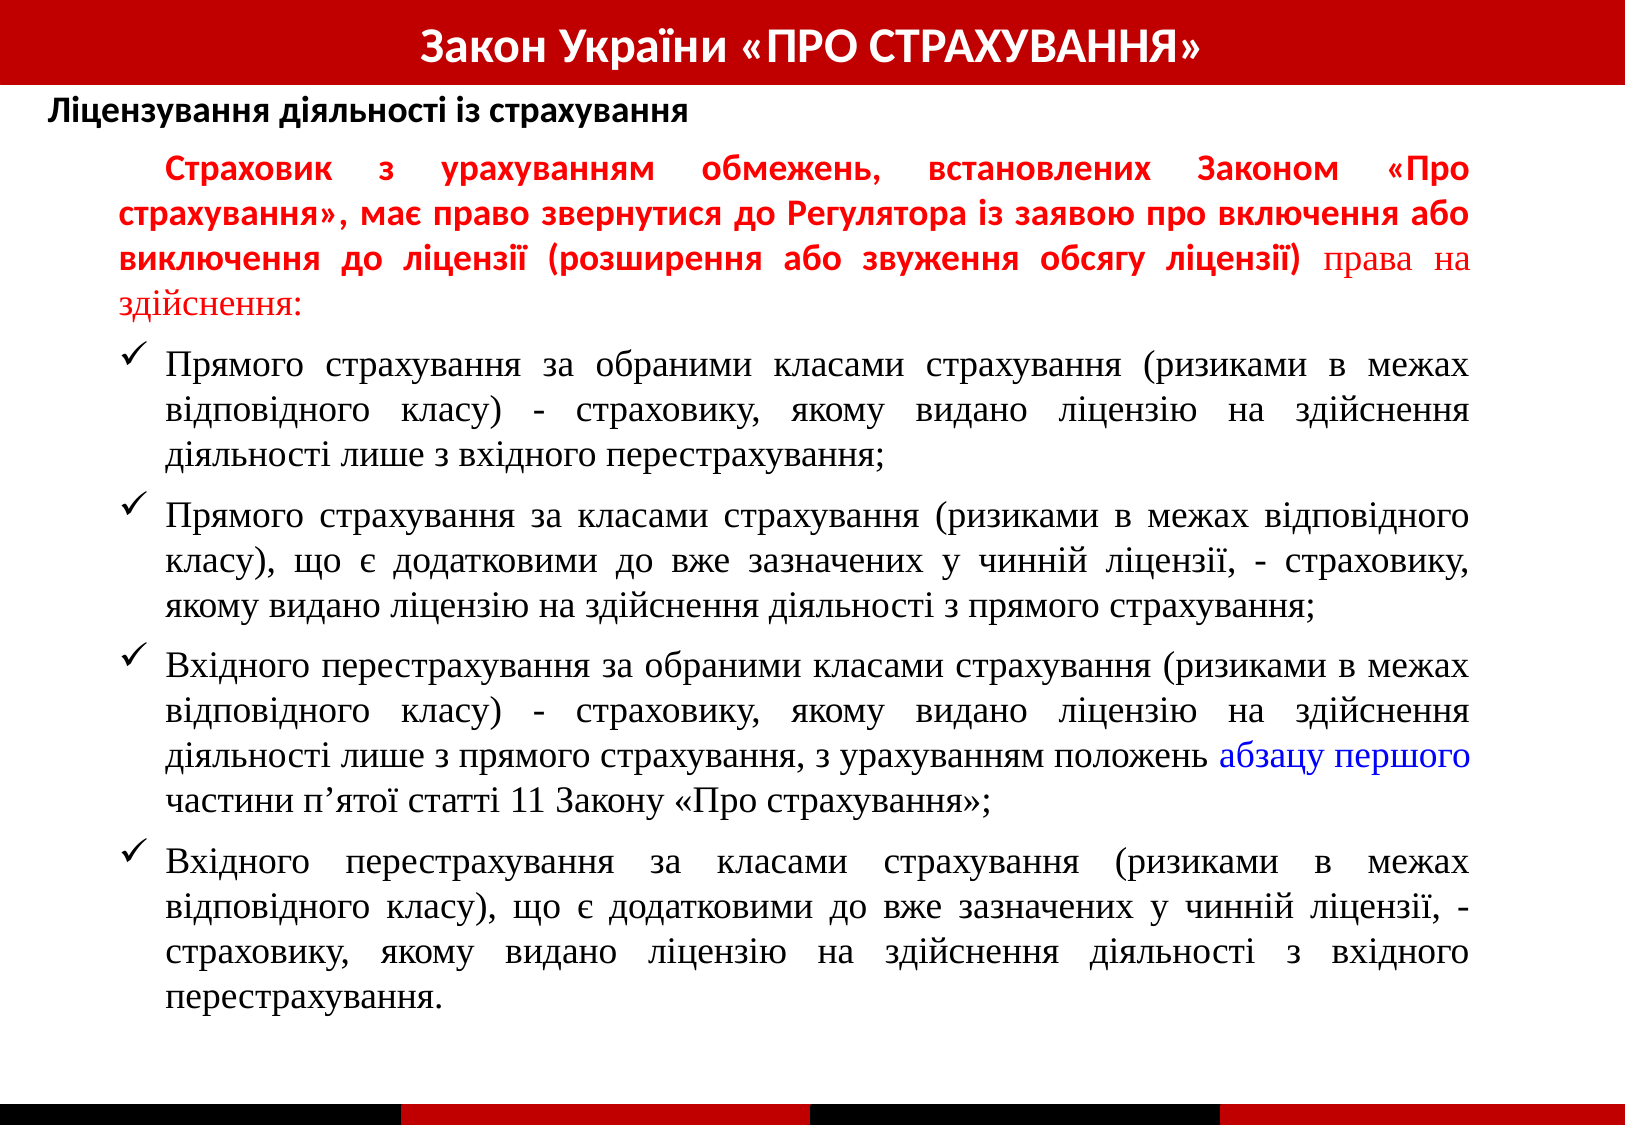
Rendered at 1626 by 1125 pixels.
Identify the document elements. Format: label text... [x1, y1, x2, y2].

text_box [401, 1104, 810, 1125]
text_box Страховик з урахуванням обмежень, встановлених Законом «Про страхування», має право звернутися до Регулятора із заявою про включення або виключення до ліцензії (розширення або звуження обсягу ліцензії) права на здійснення: Прямого страхування за обраними класами страхування (ризиками в межах відповідного класу) - страховику, якому видано ліцензію на здійснення діяльності лише з вхідного перестрахування; Прямого страхування за класами страхування (ризиками в межах відповідного класу), що є додатковими до вже зазначених у чинній ліцензії, - страховику, якому видано ліцензію на здійснення діяльності з прямого страхування; Вхідного перестрахування за обраними класами страхування (ризиками в межах відповідного класу) - страховику, якому видано ліцензію на здійснення діяльності лише з прямого страхування, з урахуванням положень абзацу першого частини п’ятої статті 11 Закону «Про страхування»; Вхідного перестрахування за класами страхування (ризиками в межах відповідного класу), що є додатковими до вже зазначених у чинній ліцензії, - страховику, якому видано ліцензію на здійснення діяльності з вхідного перестрахування. [103, 135, 1486, 1084]
text_box [1220, 1104, 1625, 1125]
text_box Закон України «ПРО СТРАХУВАННЯ» [0, 0, 1625, 85]
text_box [810, 1104, 1220, 1125]
text_box Ліцензування діяльності із страхування [32, 77, 848, 138]
text_box [0, 1104, 401, 1125]
